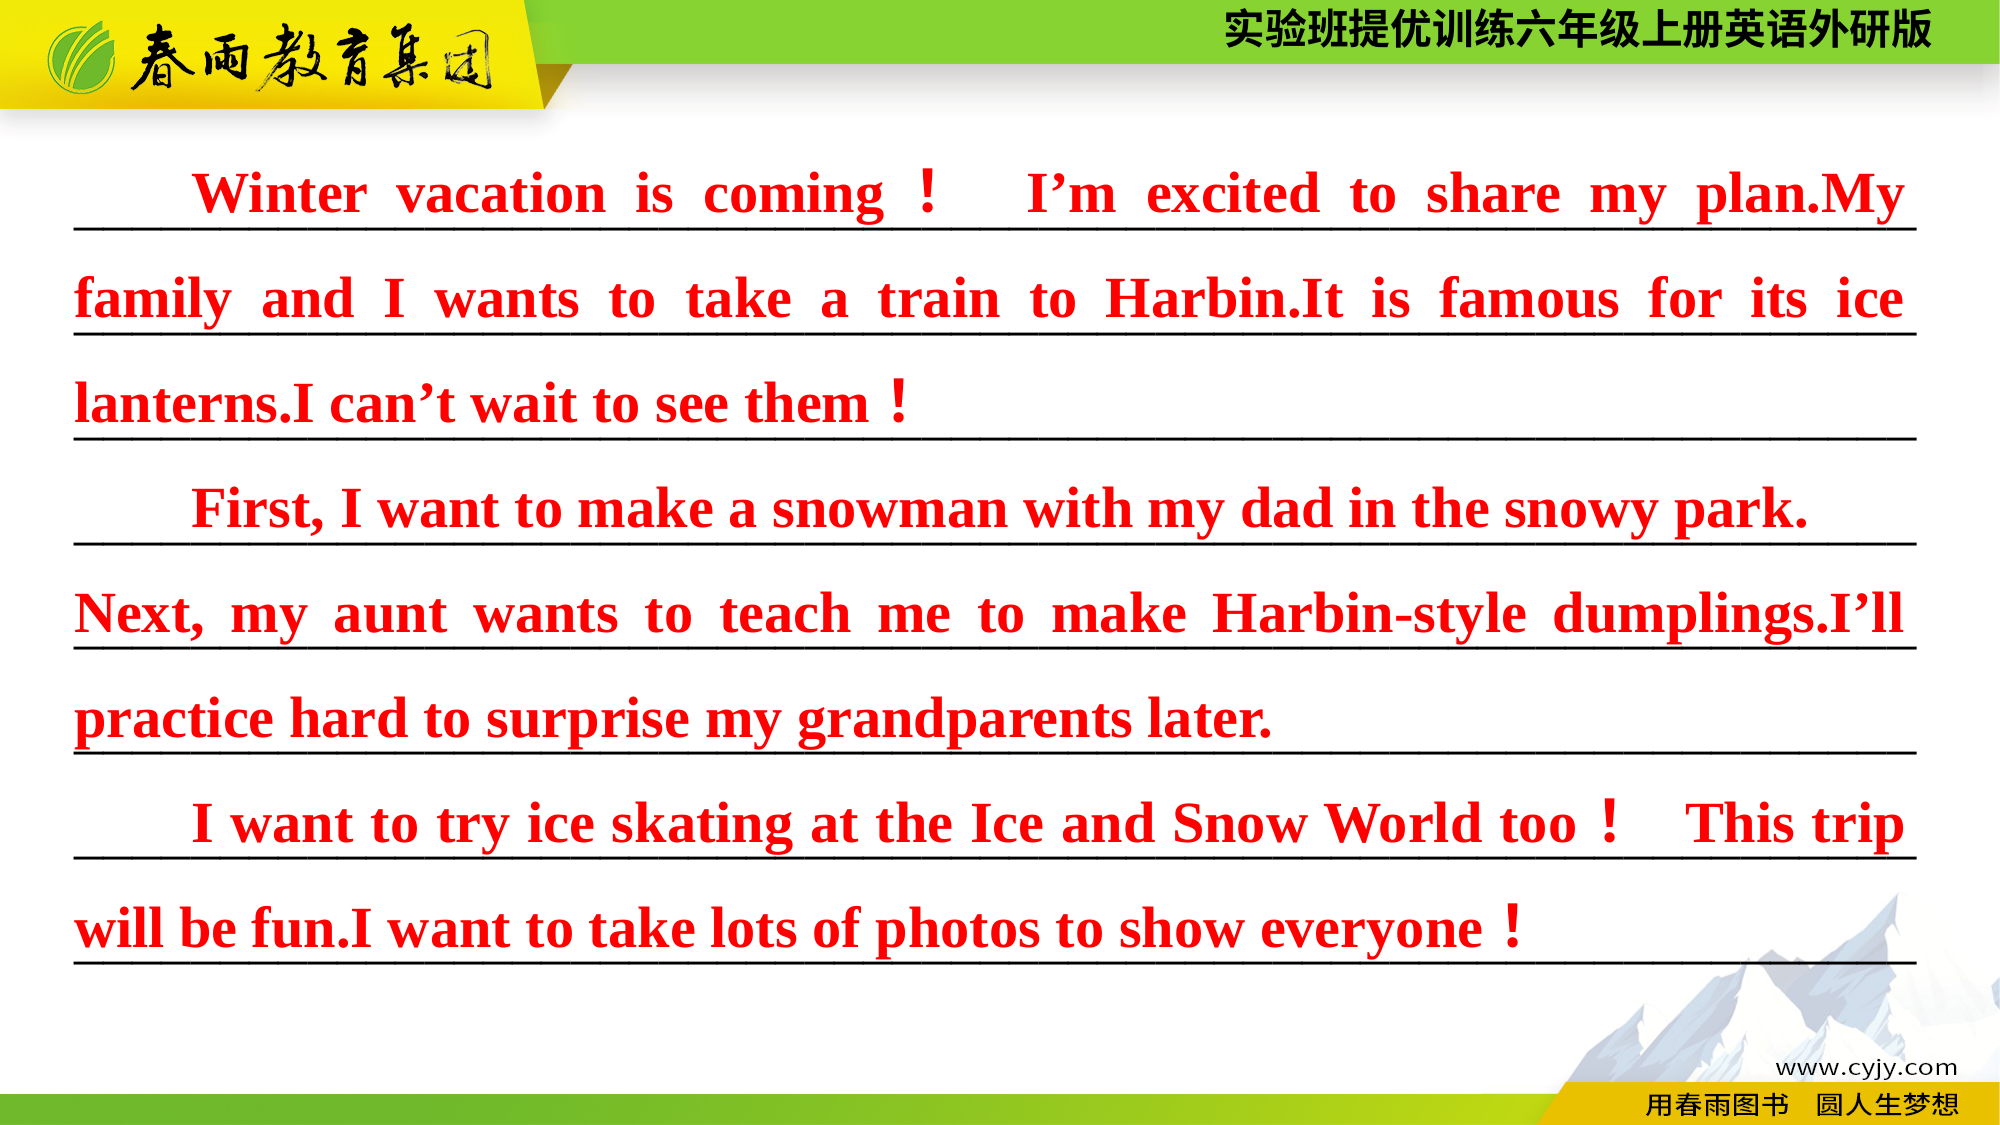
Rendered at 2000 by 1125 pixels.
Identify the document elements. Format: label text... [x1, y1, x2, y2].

picture [0, 0, 2000, 1125]
list ________________________________________________________________________________________________________________________________________________________________________________________________________________________________________________________________________________________________________________________________________________________________________________________________________________________________________________________________________________________________________________________ [59, 122, 1944, 973]
text_box Winter vacation is coming！ I’m excited to share my plan.My family and I wants to take a train to Harbin.It is famous for its ice lanterns.I can’t wait to see them！ First, I want to make a snowman with my dad in the snowy park. Next, my aunt wants to teach me to make Harbin-style dumplings.I’ll practice hard to surprise my grandparents later. I want to try ice skating at the Ice and Snow World too！ This trip will be fun.I want to take lots of photos to show everyone！ [59, 112, 1922, 967]
